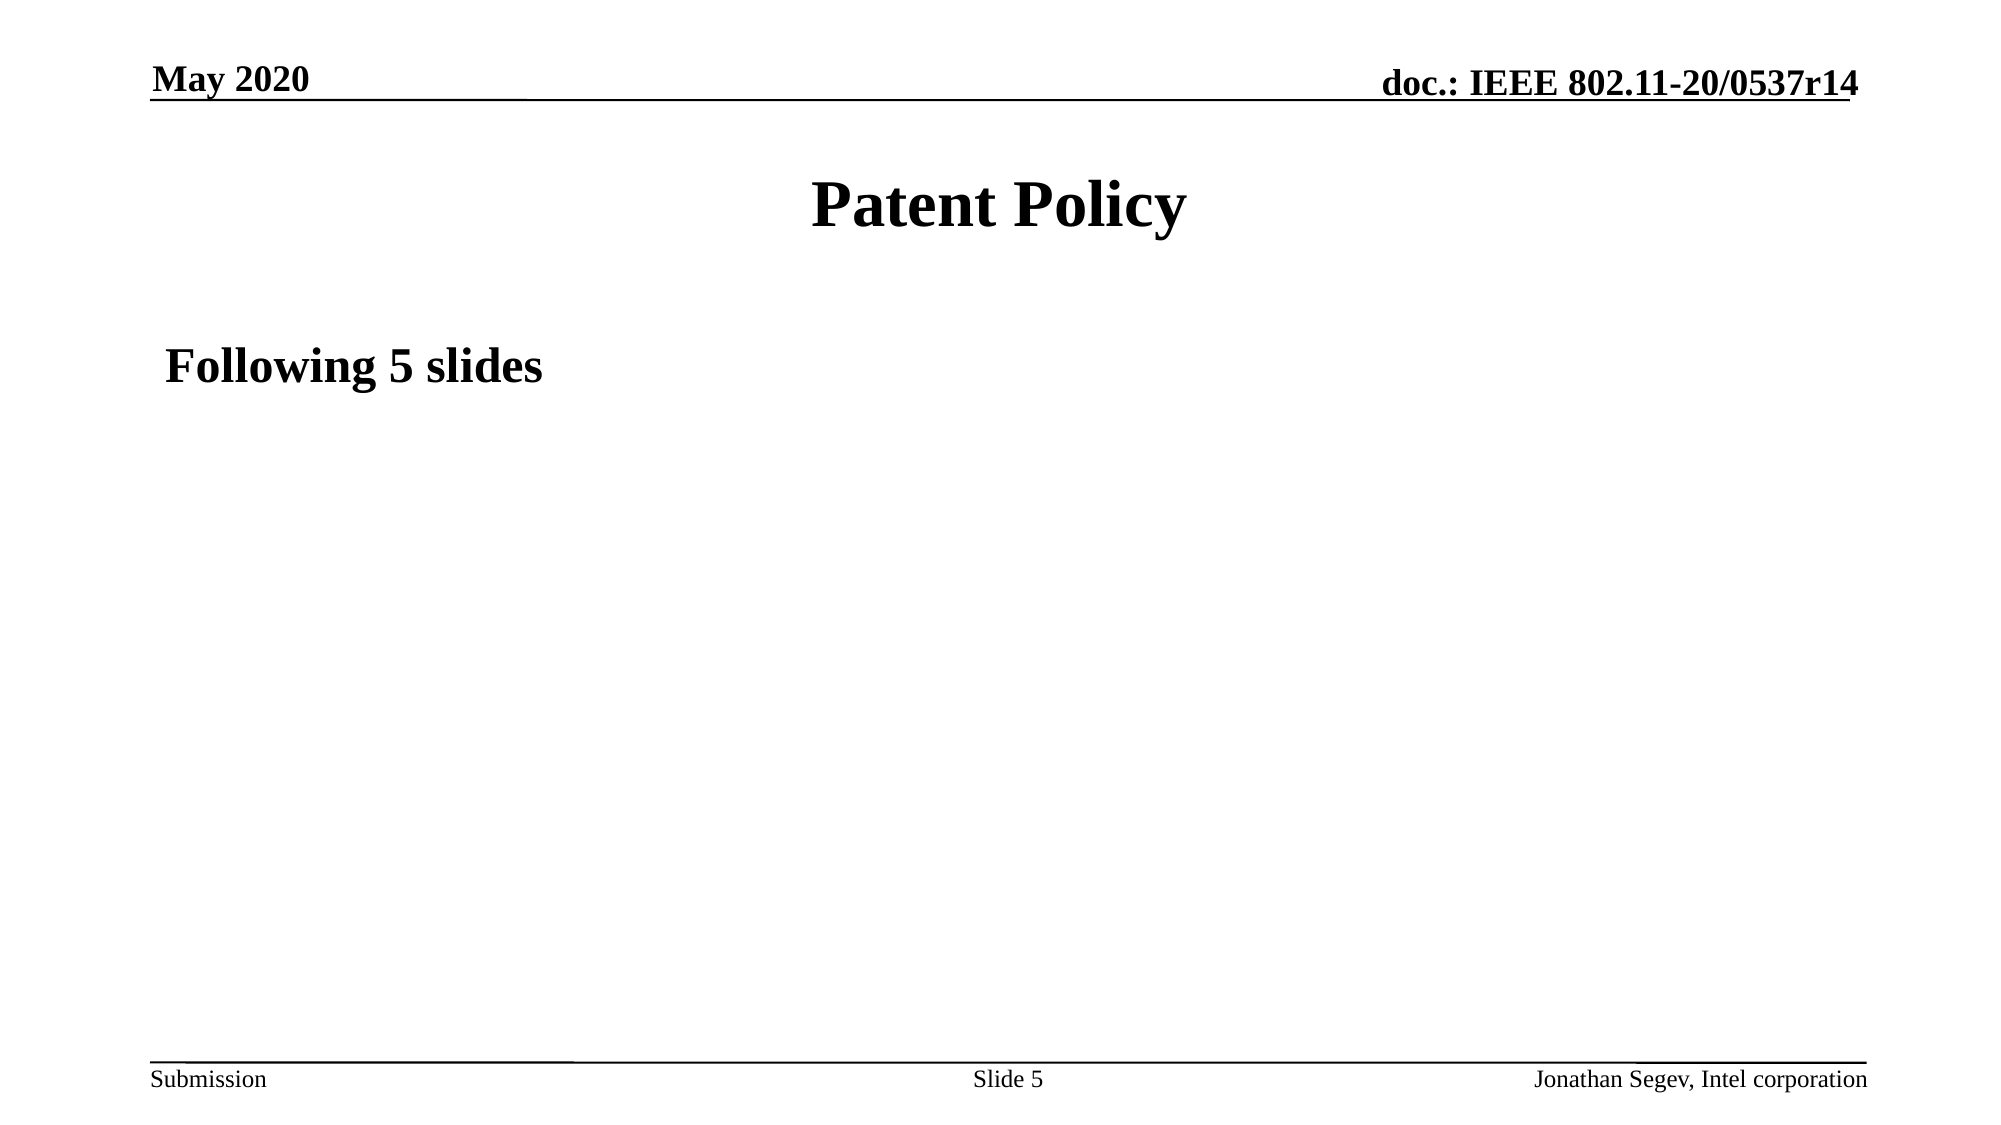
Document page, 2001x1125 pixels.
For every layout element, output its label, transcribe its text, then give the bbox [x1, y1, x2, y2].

title Patent Policy [149, 112, 1850, 288]
slide_number Slide 5 [950, 1061, 1067, 1123]
list Following 5 slides [149, 324, 1850, 1000]
footer Jonathan Segev, Intel corporation [1171, 1061, 1869, 1093]
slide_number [152, 54, 563, 100]
